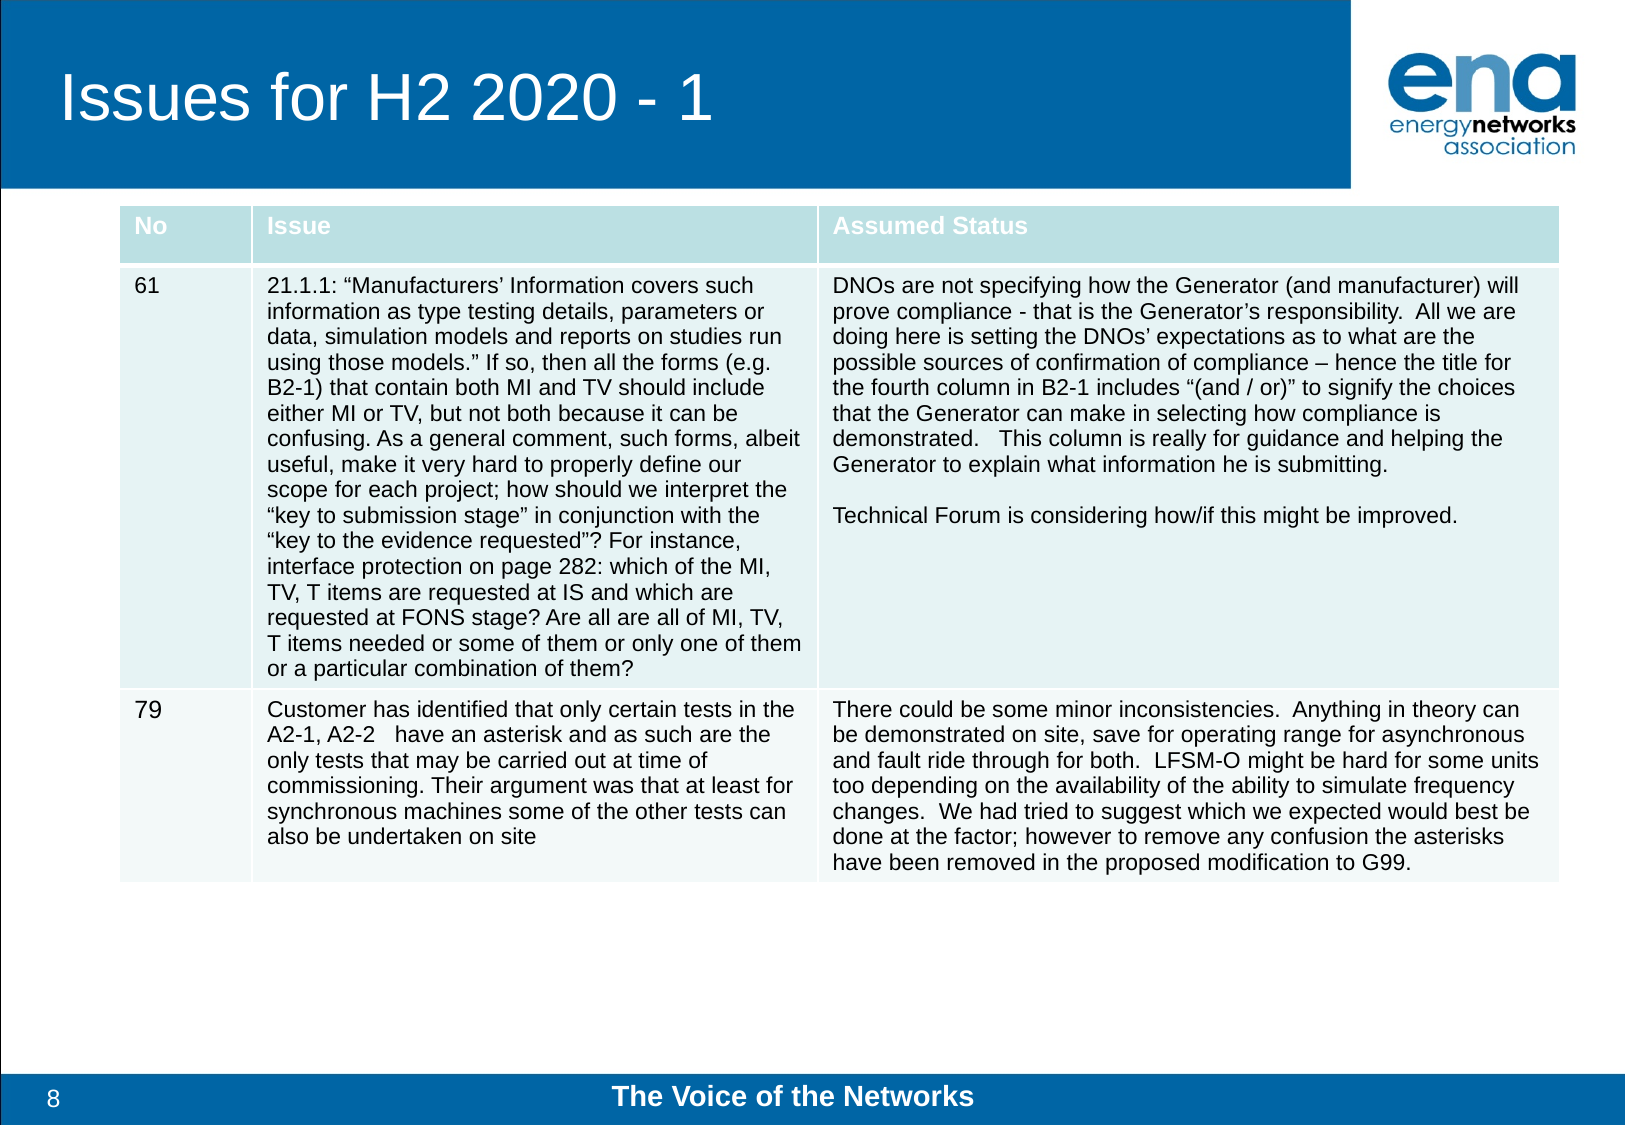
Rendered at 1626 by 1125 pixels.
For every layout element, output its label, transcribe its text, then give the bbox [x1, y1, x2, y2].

table_header Issue [253, 206, 817, 263]
table_cell 61 [120, 268, 251, 688]
table_cell Customer has identified that only certain tests in the A2-1, A2-2 have an asterisk and as such are the only tests that may be carried out at time of commissioning. Their argument was that at least for synchronous machines some of the other tests can also be undertaken on site [253, 690, 817, 882]
table_cell DNOs are not specifying how the Generator (and manufacturer) will prove compliance - that is the Generator’s responsibility. All we are doing here is setting the DNOs’ expectations as to what are the possible sources of confirmation of compliance – hence the title for the fourth column in B2-1 includes “(and / or)” to signify the choices that the Generator can make in selecting how compliance is demonstrated. This column is really for guidance and helping the Generator to explain what information he is submitting. Technical Forum is considering how/if this might be improved. [819, 268, 1559, 688]
table_cell 21.1.1: “Manufacturers’ Information covers such information as type testing details, parameters or data, simulation models and reports on studies run using those models.” If so, then all the forms (e.g. B2-1) that contain both MI and TV should include either MI or TV, but not both because it can be confusing. As a general comment, such forms, albeit useful, make it very hard to properly define our scope for each project; how should we interpret the “key to submission stage” in conjunction with the “key to the evidence requested”? For instance, interface protection on page 282: which of the MI, TV, T items are requested at IS and which are requested at FONS stage? Are all are all of MI, TV, T items needed or some of them or only one of them or a particular combination of them? [253, 268, 817, 688]
table_header Assumed Status [819, 206, 1559, 263]
title Issues for H2 2020 - 1 [44, 34, 1312, 153]
table_cell 79 [120, 690, 251, 882]
picture [0, 0, 1625, 1125]
table_header No [120, 206, 251, 263]
table_cell There could be some minor inconsistencies. Anything in theory can be demonstrated on site, save for operating range for asynchronous and fault ride through for both. LFSM-O might be hard for some units too depending on the availability of the ability to simulate frequency changes. We had tried to suggest which we expected would best be done at the factor; however to remove any confusion the asterisks have been removed in the proposed modification to G99. [819, 690, 1559, 882]
